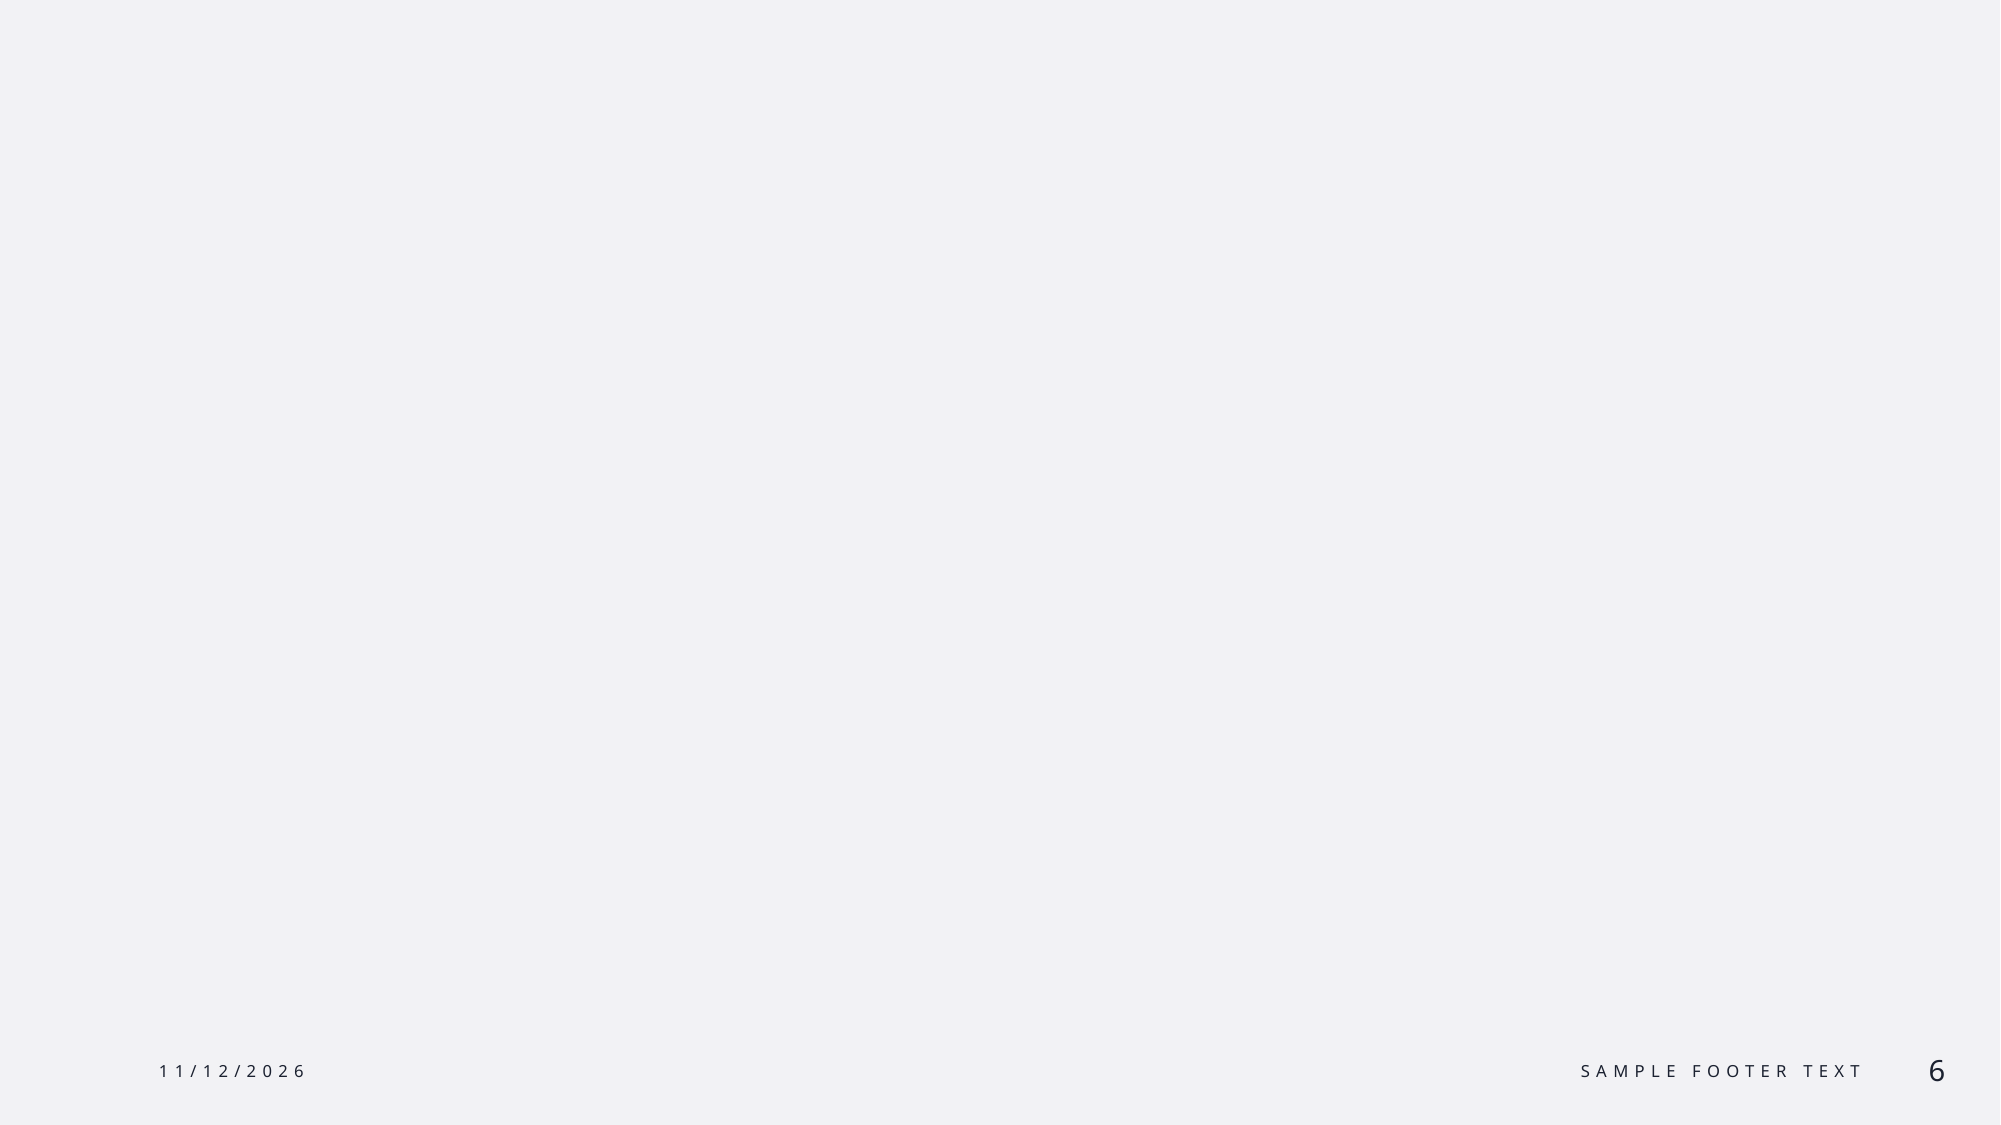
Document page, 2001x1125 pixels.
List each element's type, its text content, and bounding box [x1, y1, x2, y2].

footer Sample Footer Text [1170, 1042, 1875, 1103]
slide_number 6 [1875, 1042, 1961, 1103]
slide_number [143, 1042, 594, 1103]
